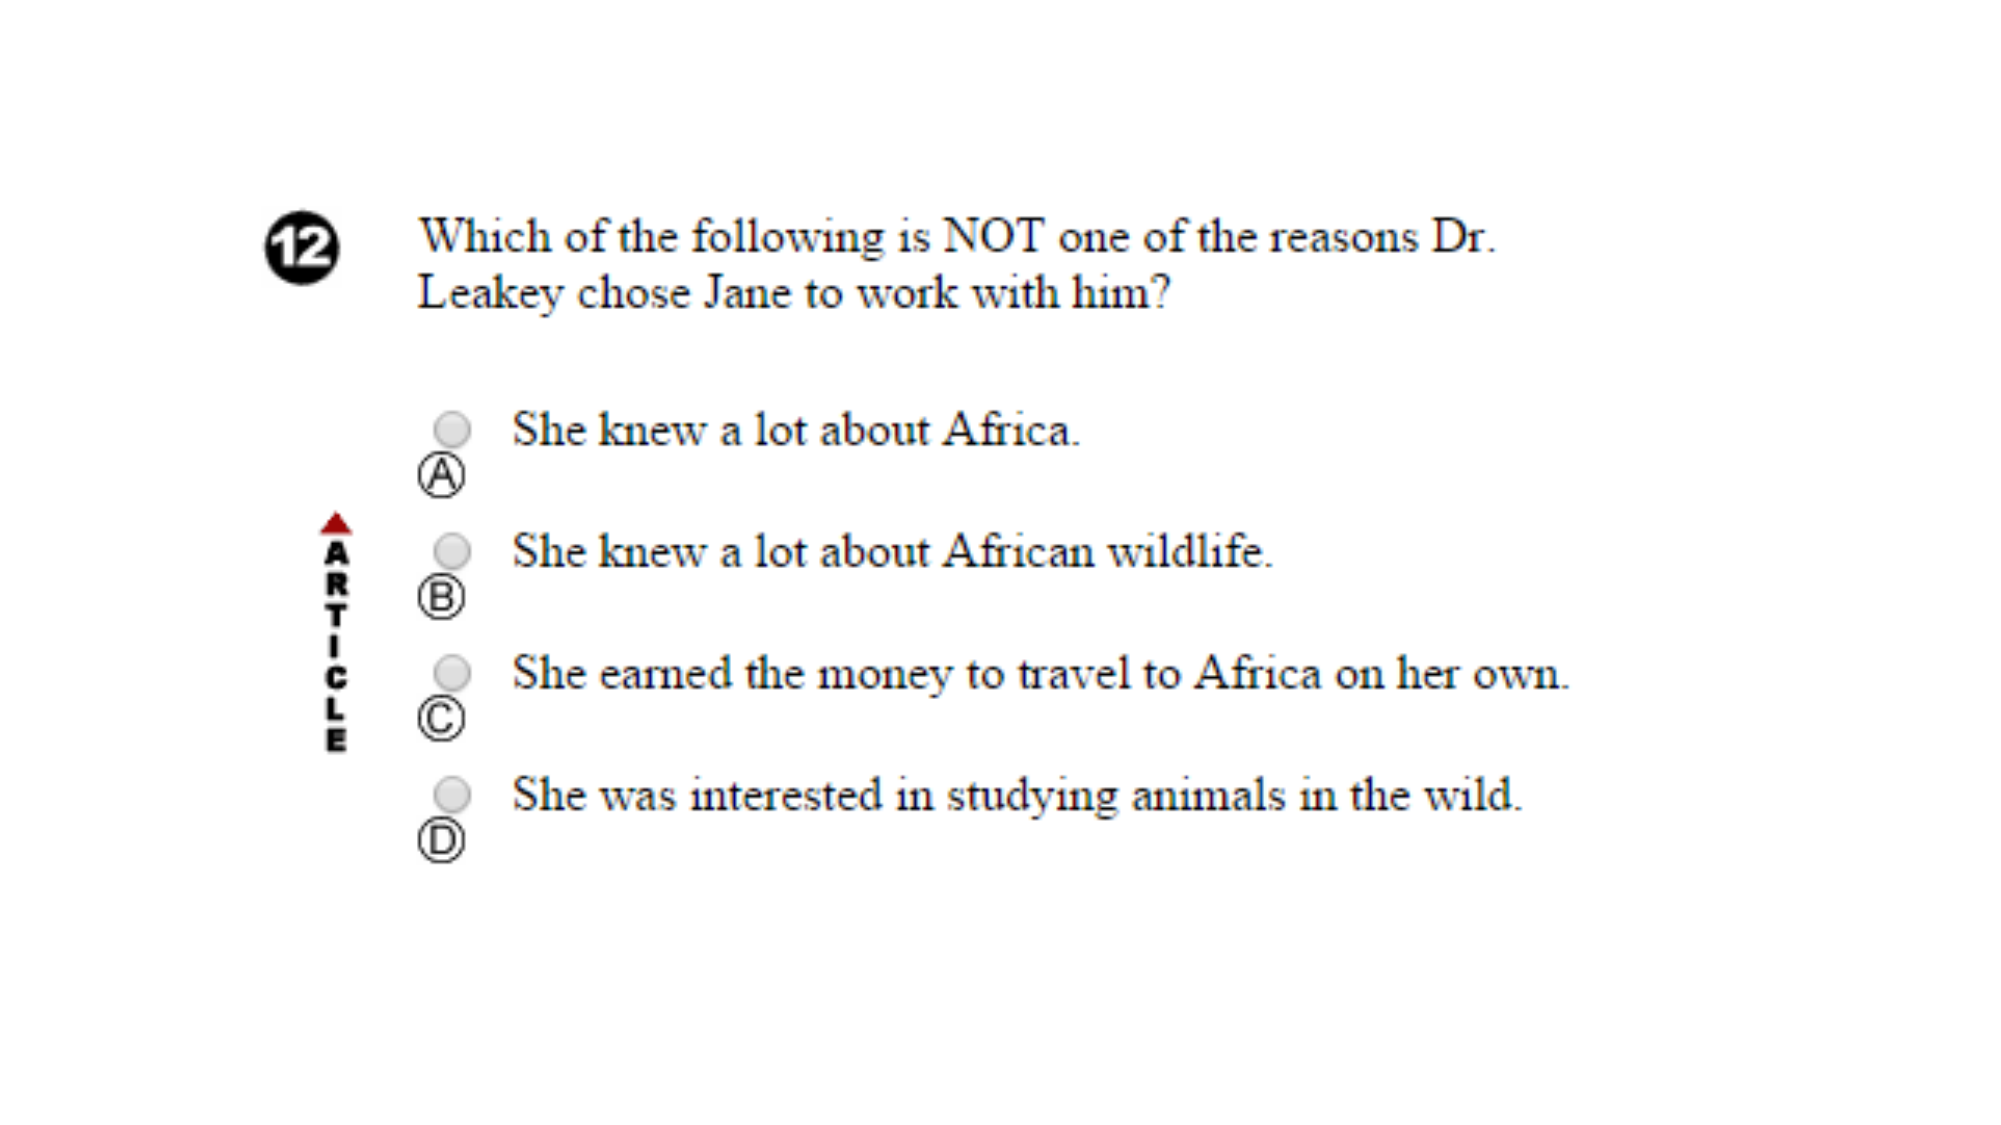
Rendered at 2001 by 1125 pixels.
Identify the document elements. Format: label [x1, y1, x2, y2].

picture [257, 181, 1664, 884]
